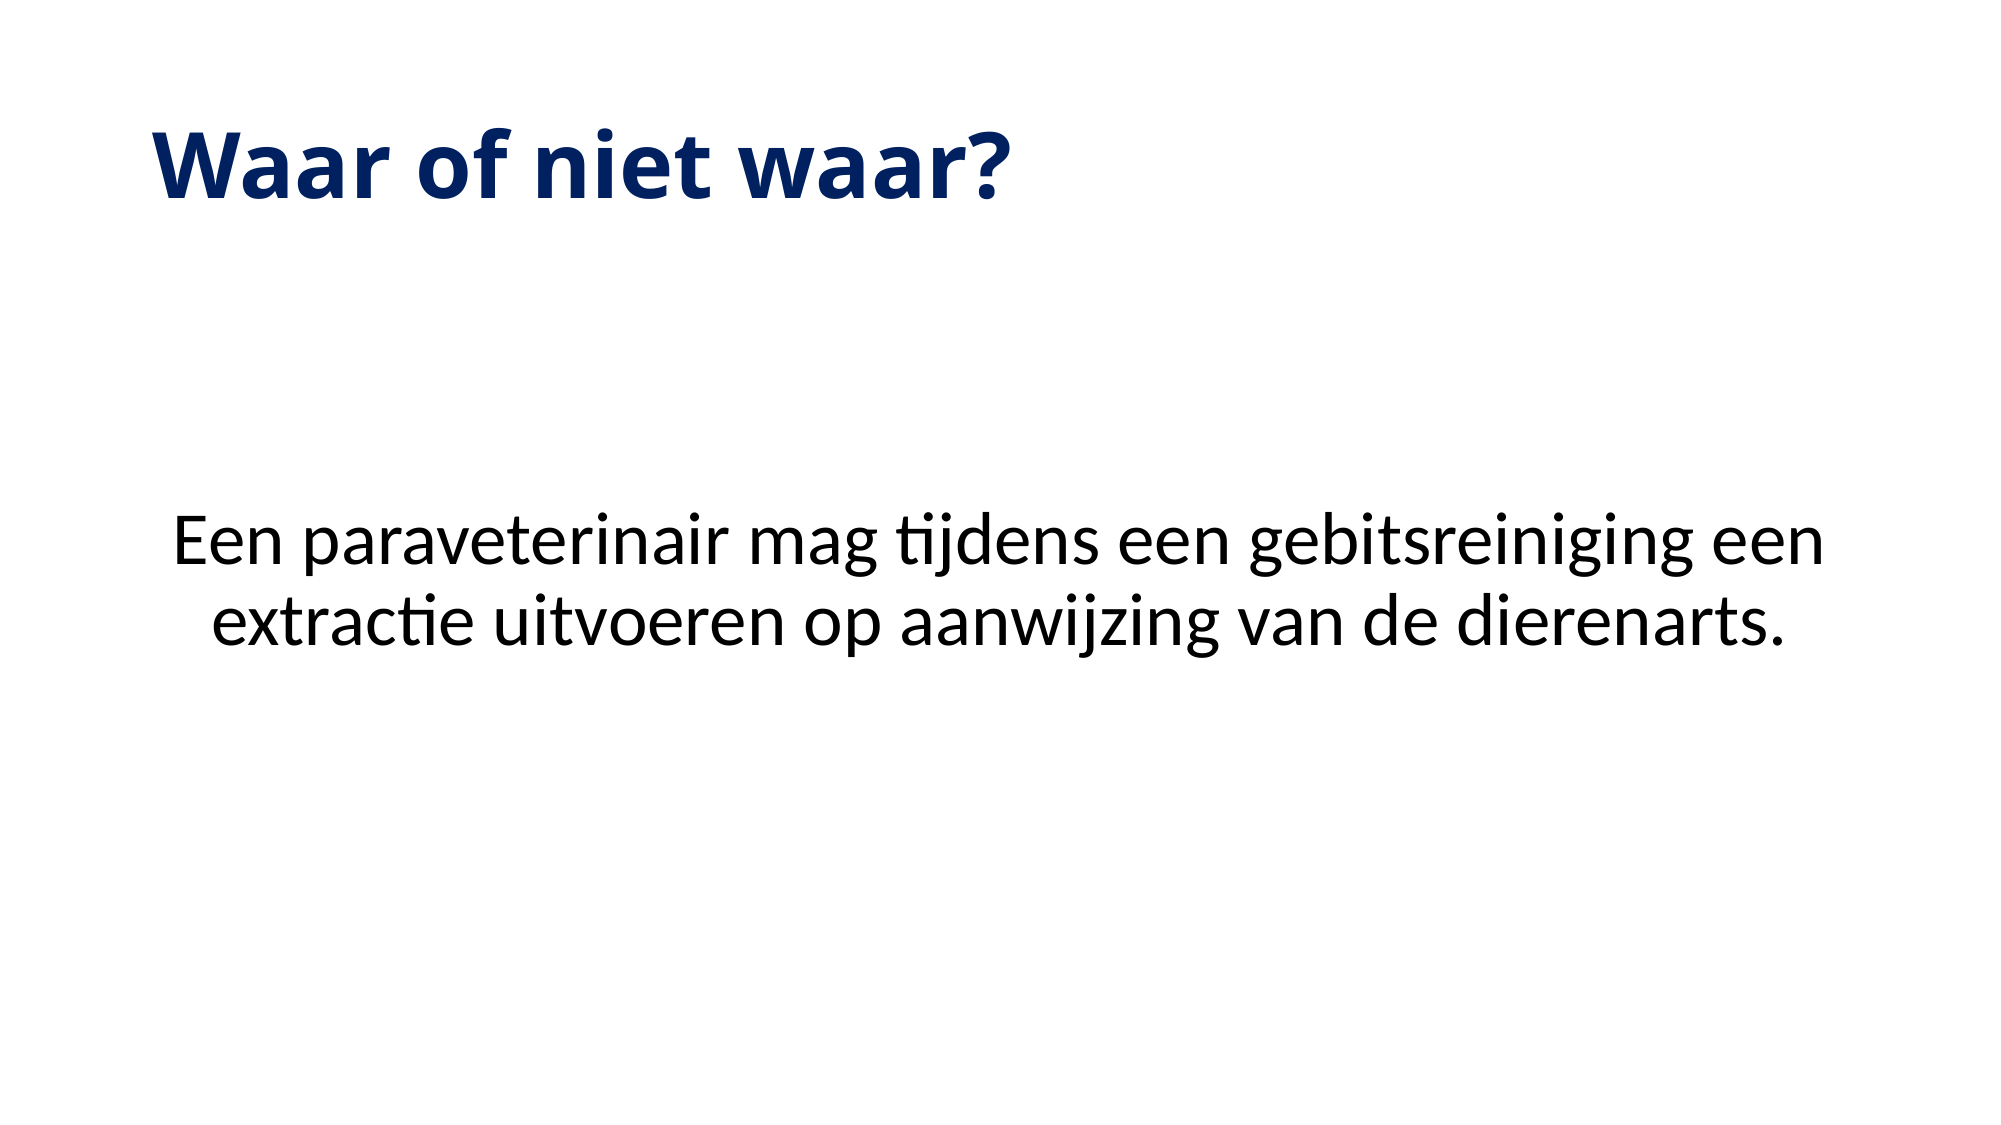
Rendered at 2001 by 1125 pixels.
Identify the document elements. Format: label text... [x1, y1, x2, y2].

list Een paraveterinair mag tijdens een gebitsreiniging een extractie uitvoeren op aanwijzing van de dierenarts. [137, 299, 1863, 1014]
title Waar of niet waar? [137, 59, 1863, 278]
